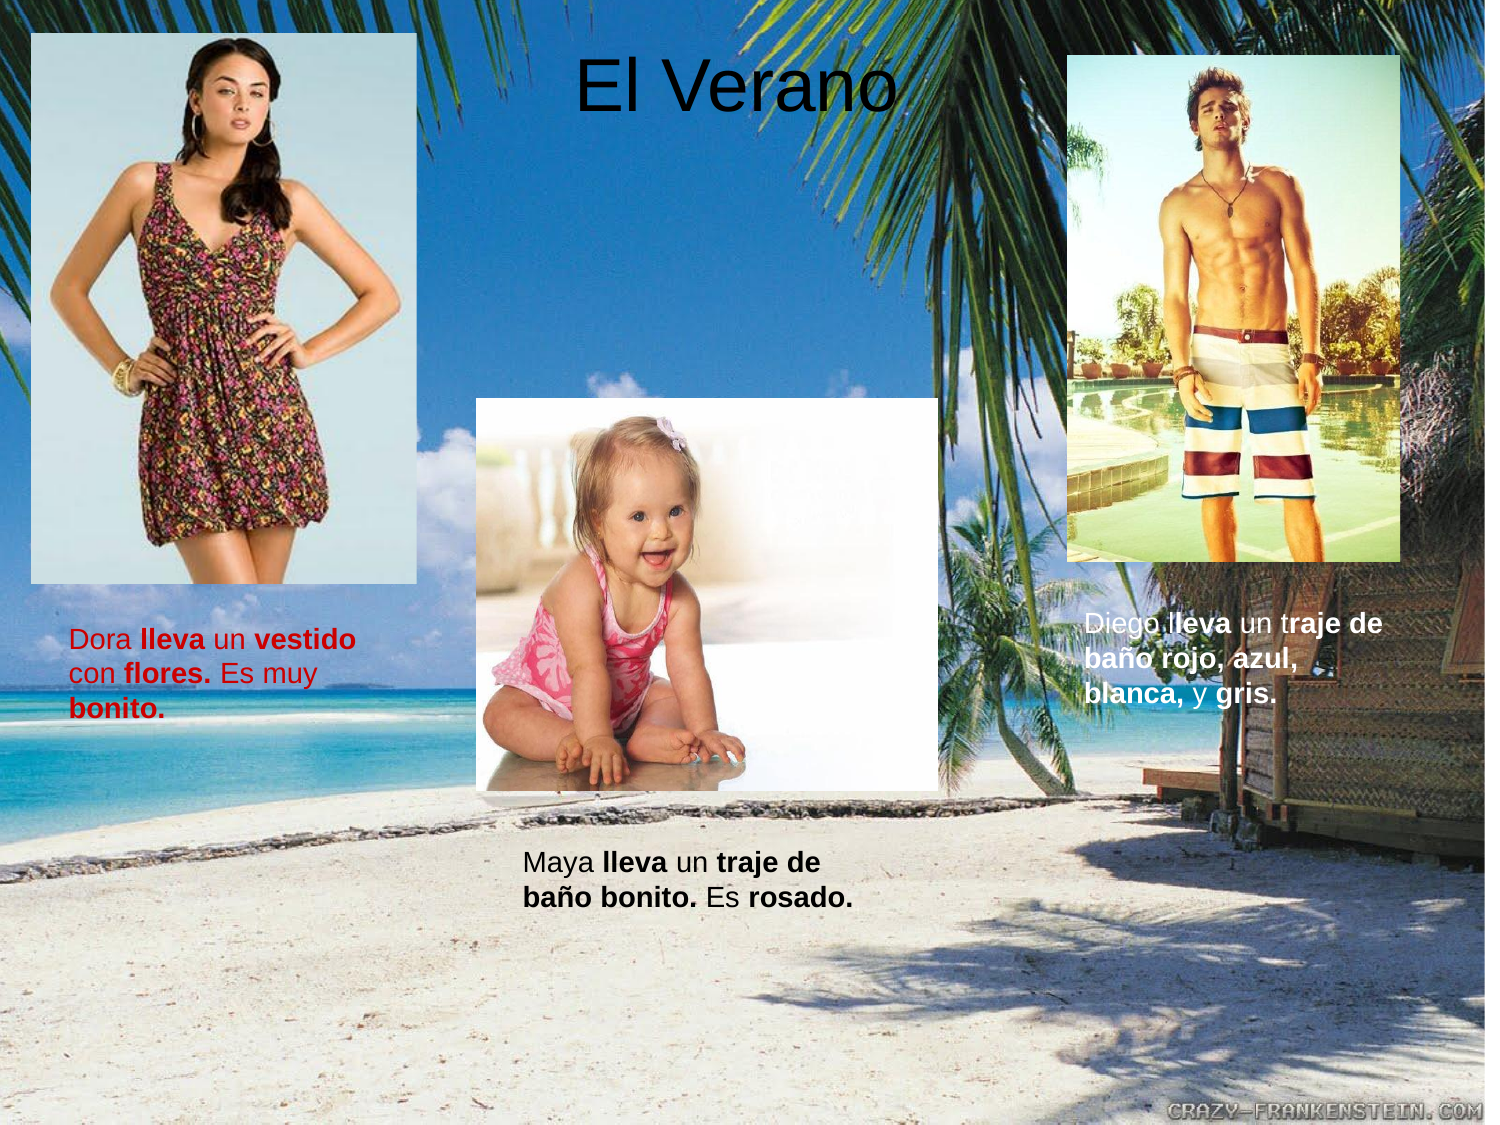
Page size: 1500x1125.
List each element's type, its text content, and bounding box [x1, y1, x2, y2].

text_box Diego lleva un traje de baño rojo, azul, blanca, y gris. [1068, 589, 1409, 725]
text_box El Verano [559, 21, 941, 142]
text_box Maya lleva un traje de baño bonito. Es rosado. [507, 828, 903, 964]
text_box Dora lleva un vestido con flores. Es muy bonito. [53, 604, 403, 740]
text_box [0, 0, 1485, 1125]
text_box [1067, 55, 1401, 562]
text_box [31, 33, 417, 584]
text_box [476, 398, 938, 791]
